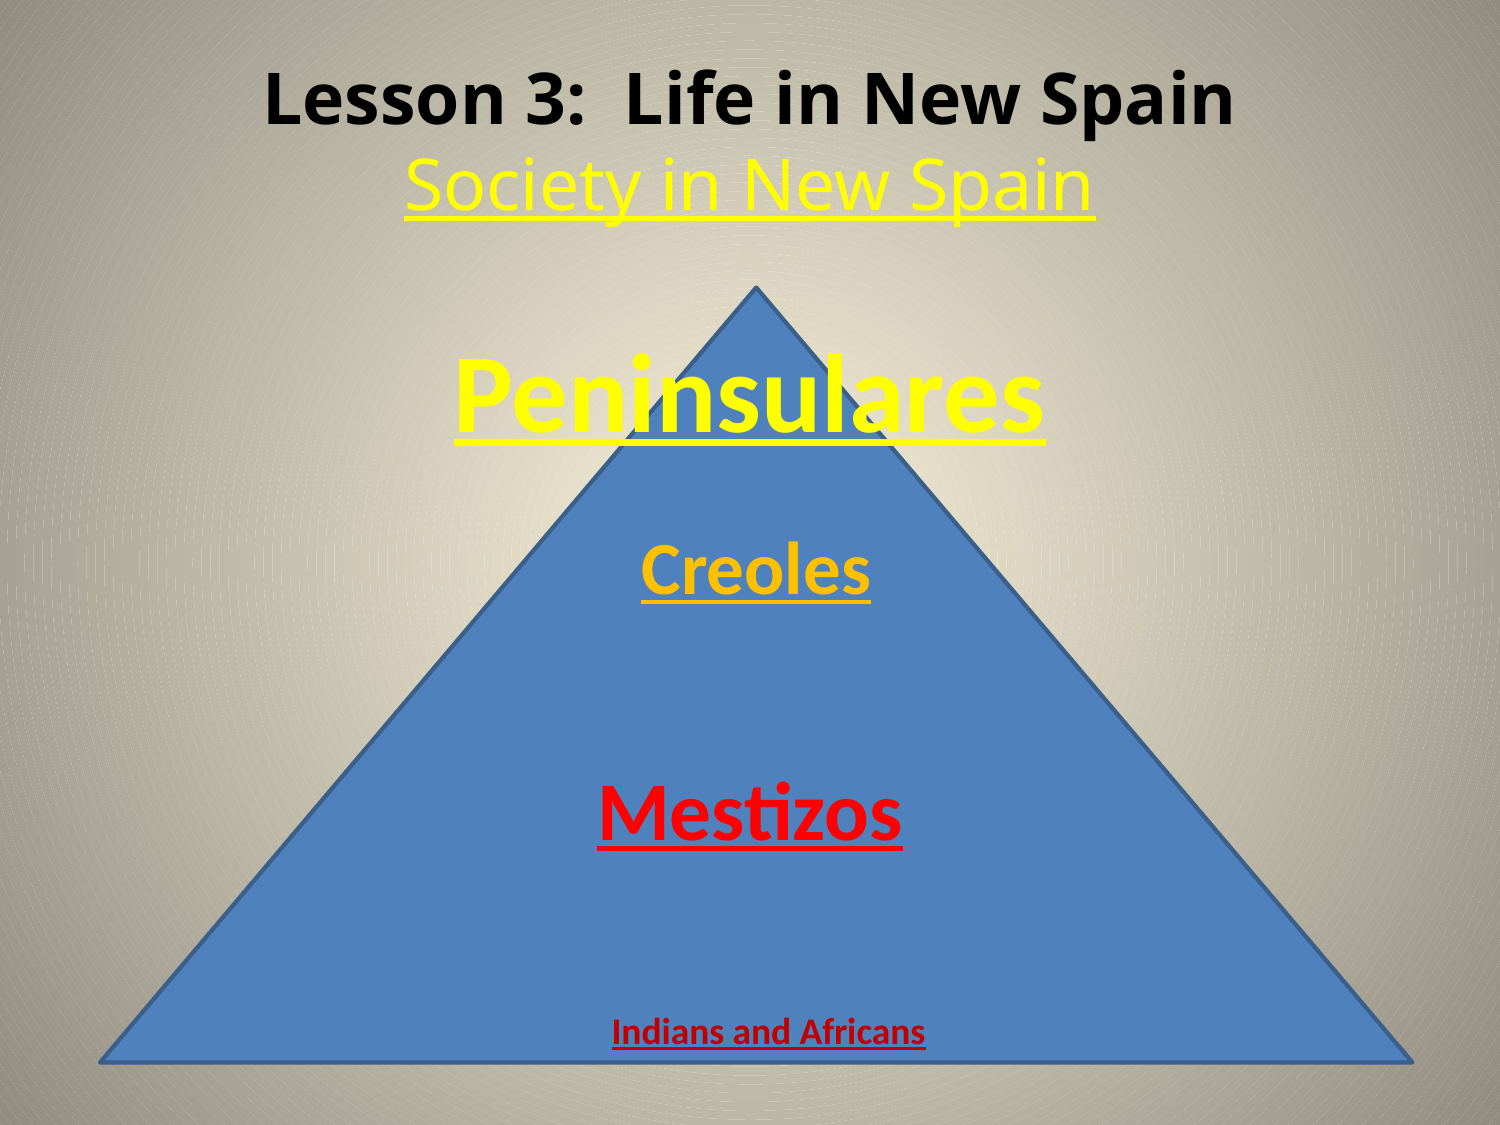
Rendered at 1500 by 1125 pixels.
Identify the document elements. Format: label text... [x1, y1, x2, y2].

text_box Peninsulares [374, 312, 1125, 463]
text_box Indians and Africans [162, 999, 1375, 1060]
text_box [98, 808, 1415, 1065]
text_box Mestizos [299, 750, 1200, 865]
title Lesson 3: Life in New Spain Society in New Spain [75, 45, 1425, 233]
text_box [563, 463, 950, 512]
text_box Creoles [474, 512, 1038, 618]
text_box [361, 617, 1151, 750]
text_box [732, 285, 780, 312]
